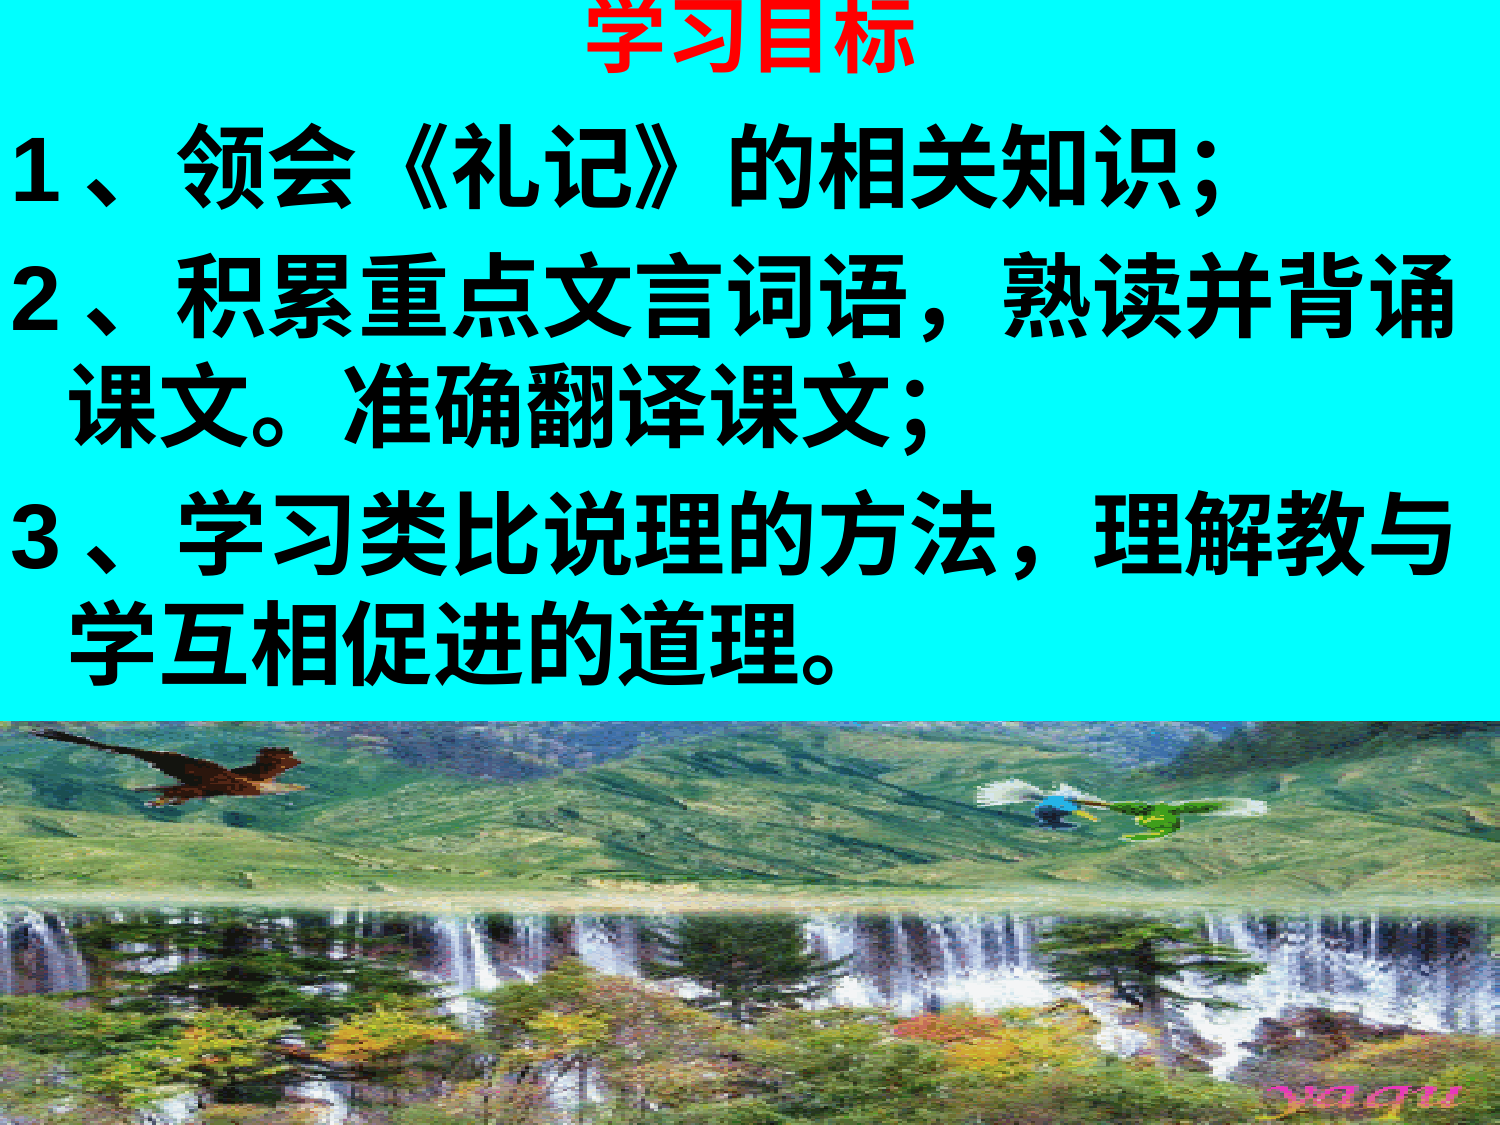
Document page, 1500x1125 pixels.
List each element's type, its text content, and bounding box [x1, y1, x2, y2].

list 1、领会《礼记》的相关知识； 2、积累重点文言词语，熟读并背诵课文。准确翻译课文； 3、学习类比说理的方法，理解教与学互相促进的道理。 [0, 102, 1500, 721]
title 学习目标 [74, 0, 1426, 67]
picture [0, 721, 1500, 1125]
